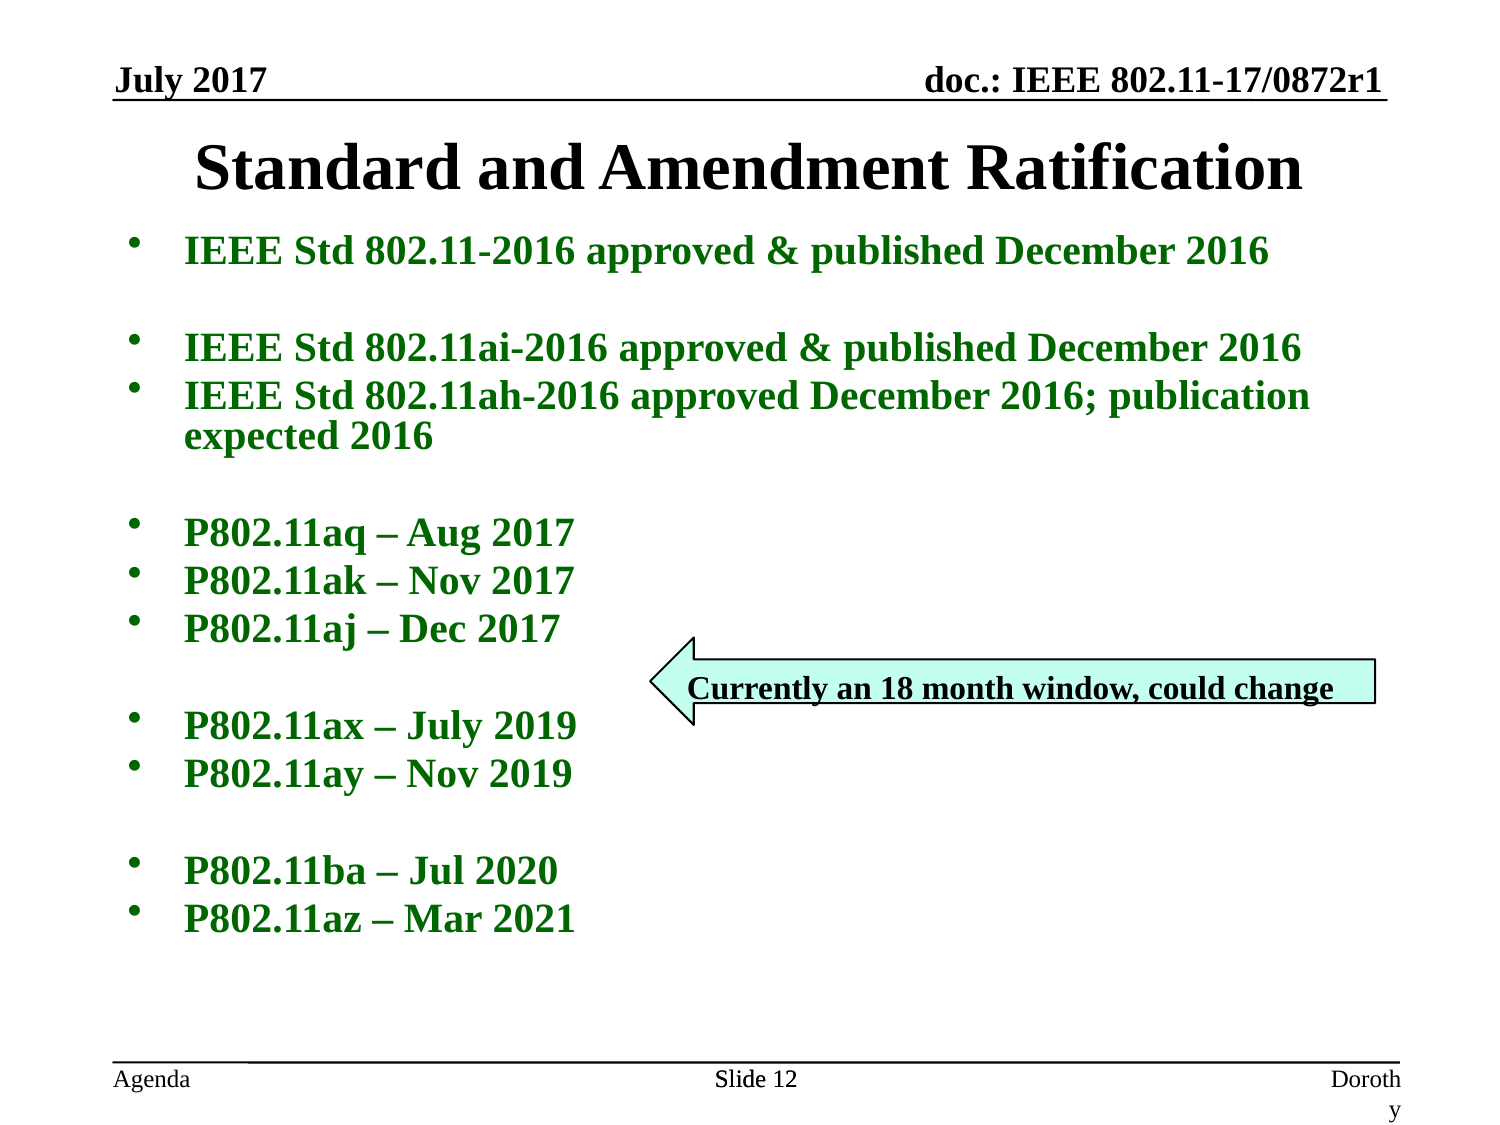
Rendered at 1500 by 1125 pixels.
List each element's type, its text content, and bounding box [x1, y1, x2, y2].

text_box Slide 12 [675, 1080, 838, 1093]
list IEEE Std 802.11-2016 approved & published December 2016 IEEE Std 802.11ai-2016 approved & published December 2016 IEEE Std 802.11ah-2016 approved December 2016; publication expected 2016 P802.11aq – Aug 2017 P802.11ak – Nov 2017 P802.11aj – Dec 2017 P802.11ax – July 2019 P802.11ay – Nov 2019 P802.11ba – Jul 2020 P802.11az – Mar 2021 [112, 224, 1388, 1080]
text_box Currently an 18 month window, could change [650, 637, 1376, 725]
footer Dorothy Stanley, HP Enterprise [1325, 1062, 1402, 1093]
title Standard and Amendment Ratification [112, 75, 1388, 224]
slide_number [114, 54, 425, 75]
